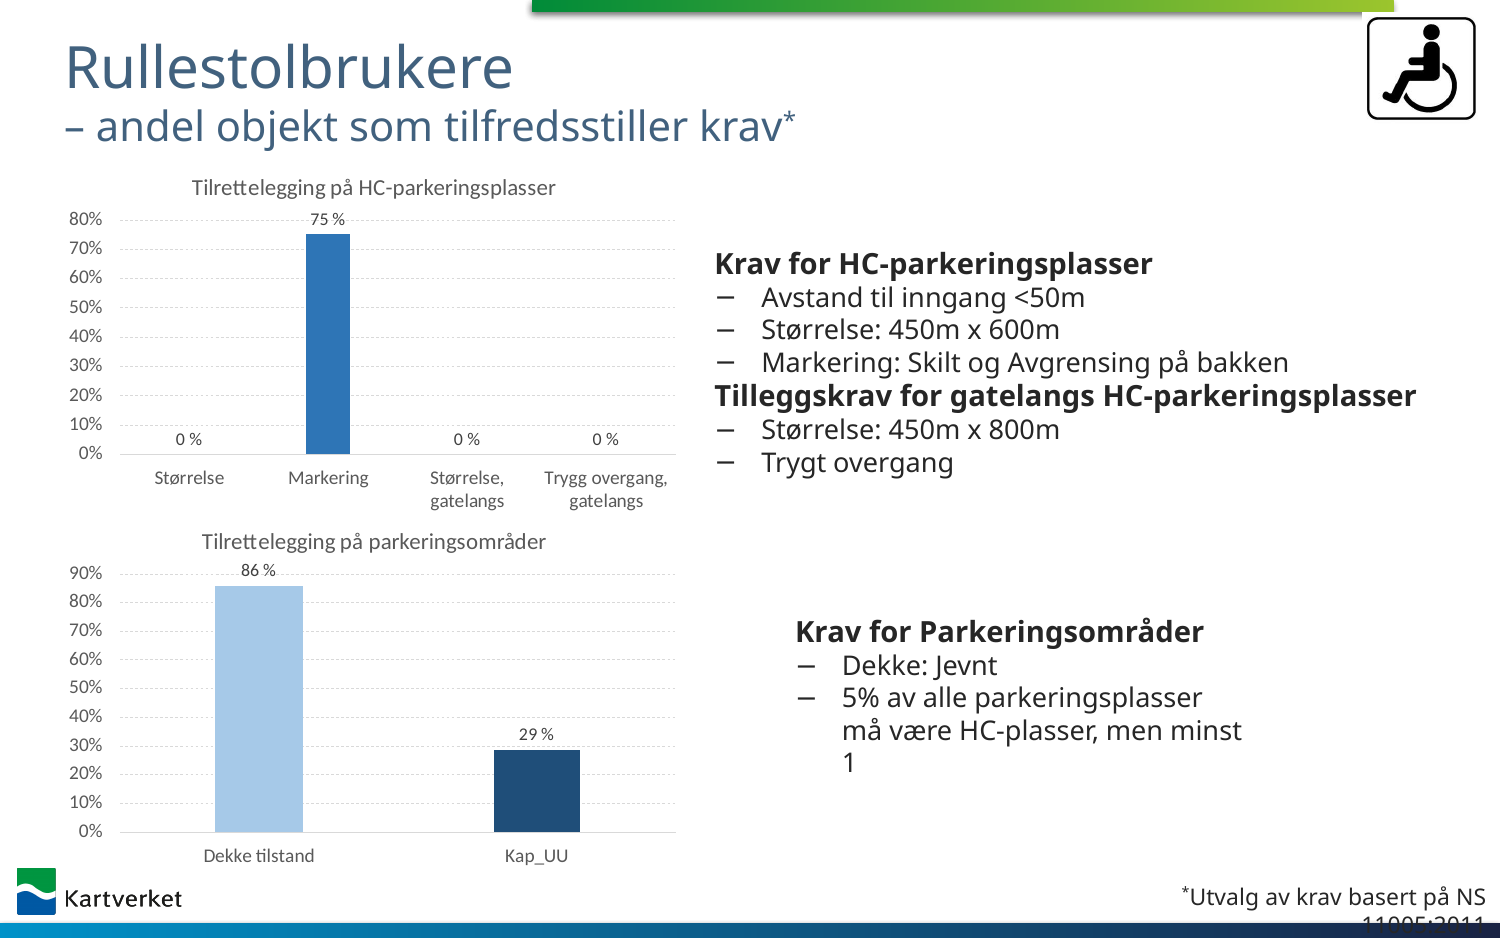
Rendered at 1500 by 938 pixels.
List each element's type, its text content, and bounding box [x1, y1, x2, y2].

text_box Rullestolbrukere – andel objekt som tilfredsstiller krav* [49, 25, 1431, 158]
text_box *Utvalg av krav basert på NS 11005:2011 [1068, 873, 1500, 938]
picture [62, 166, 687, 519]
text_box Krav for HC-parkeringsplasser Avstand til inngang <50m Størrelse: 450m x 600m Markering: Skilt og Avgrensing på bakken Tilleggskrav for gatelangs HC-parkeringsplasser Størrelse: 450m x 800m Trygt overgang [699, 237, 1433, 485]
picture [1362, 12, 1481, 126]
picture [62, 520, 687, 874]
text_box Krav for Parkeringsområder Dekke: Jevnt 5% av alle parkeringsplasser må være HC-plasser, men minst 1 [780, 605, 1261, 786]
